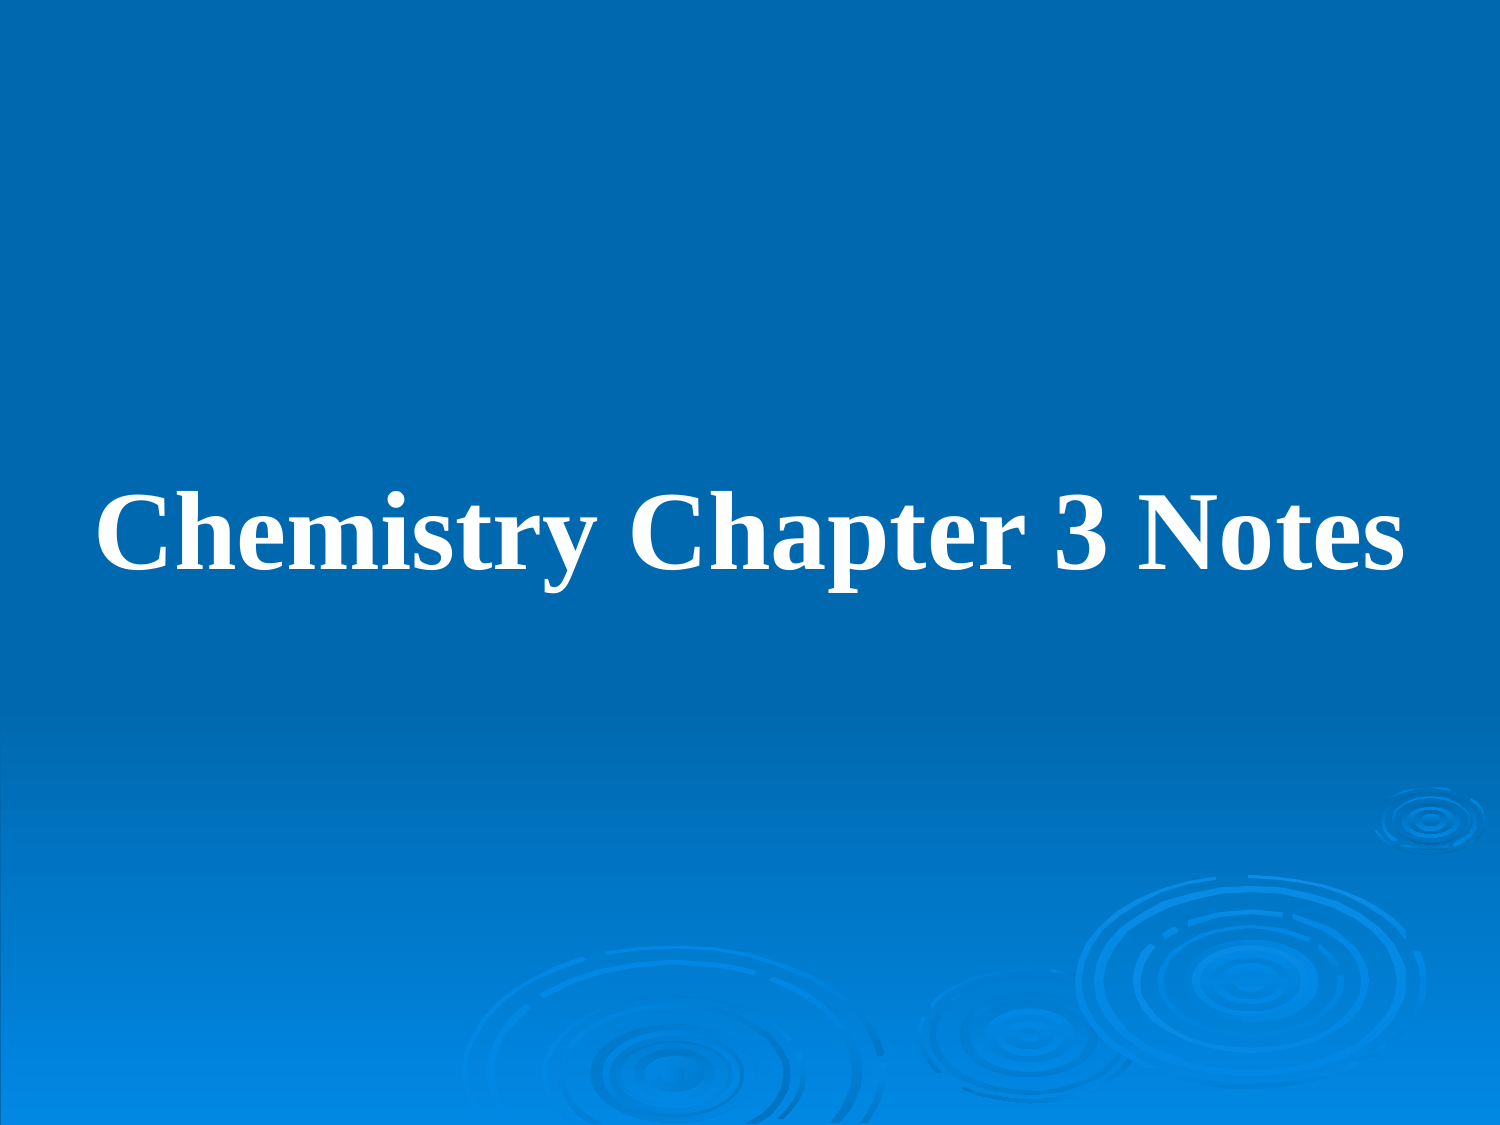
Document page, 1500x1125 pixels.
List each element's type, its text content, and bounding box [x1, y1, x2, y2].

text_box Chemistry Chapter 3 Notes [50, 449, 1450, 600]
